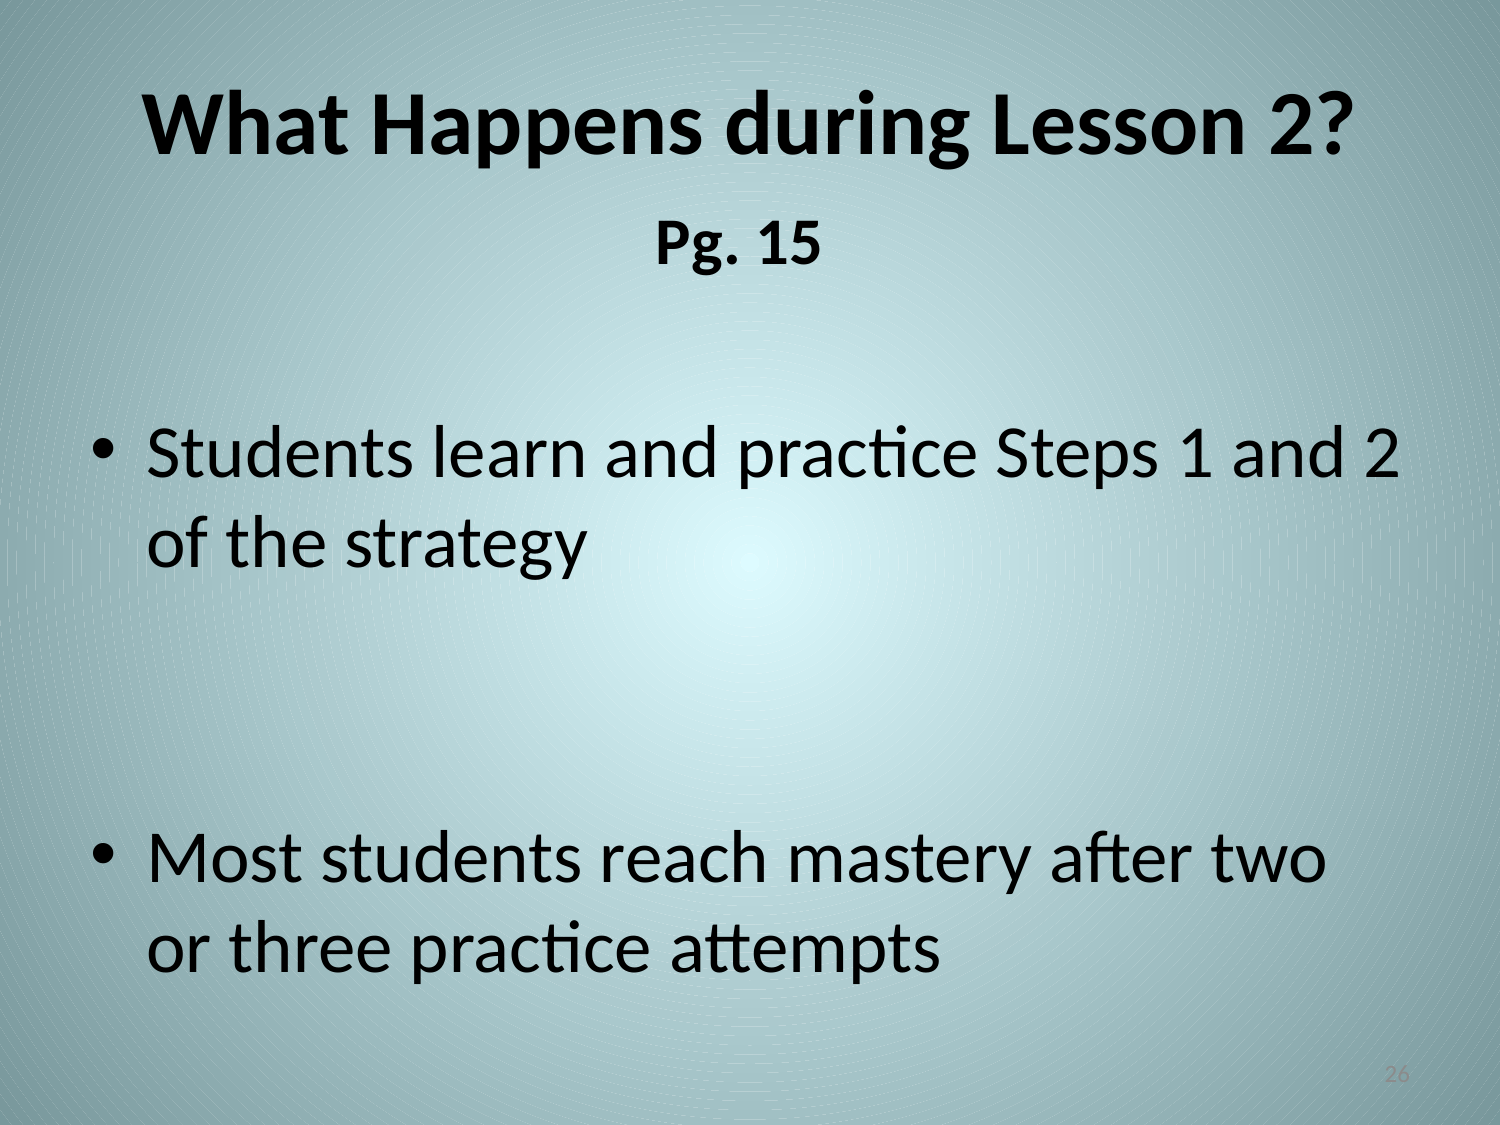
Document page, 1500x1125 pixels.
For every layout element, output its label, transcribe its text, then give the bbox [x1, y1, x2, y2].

list Students learn and practice Steps 1 and 2 of the strategy Most students reach mastery after two or three practice attempts [75, 299, 1425, 1005]
title What Happens during Lesson 2? Pg. 15 [75, 45, 1425, 299]
slide_number 26 [1074, 1042, 1425, 1103]
